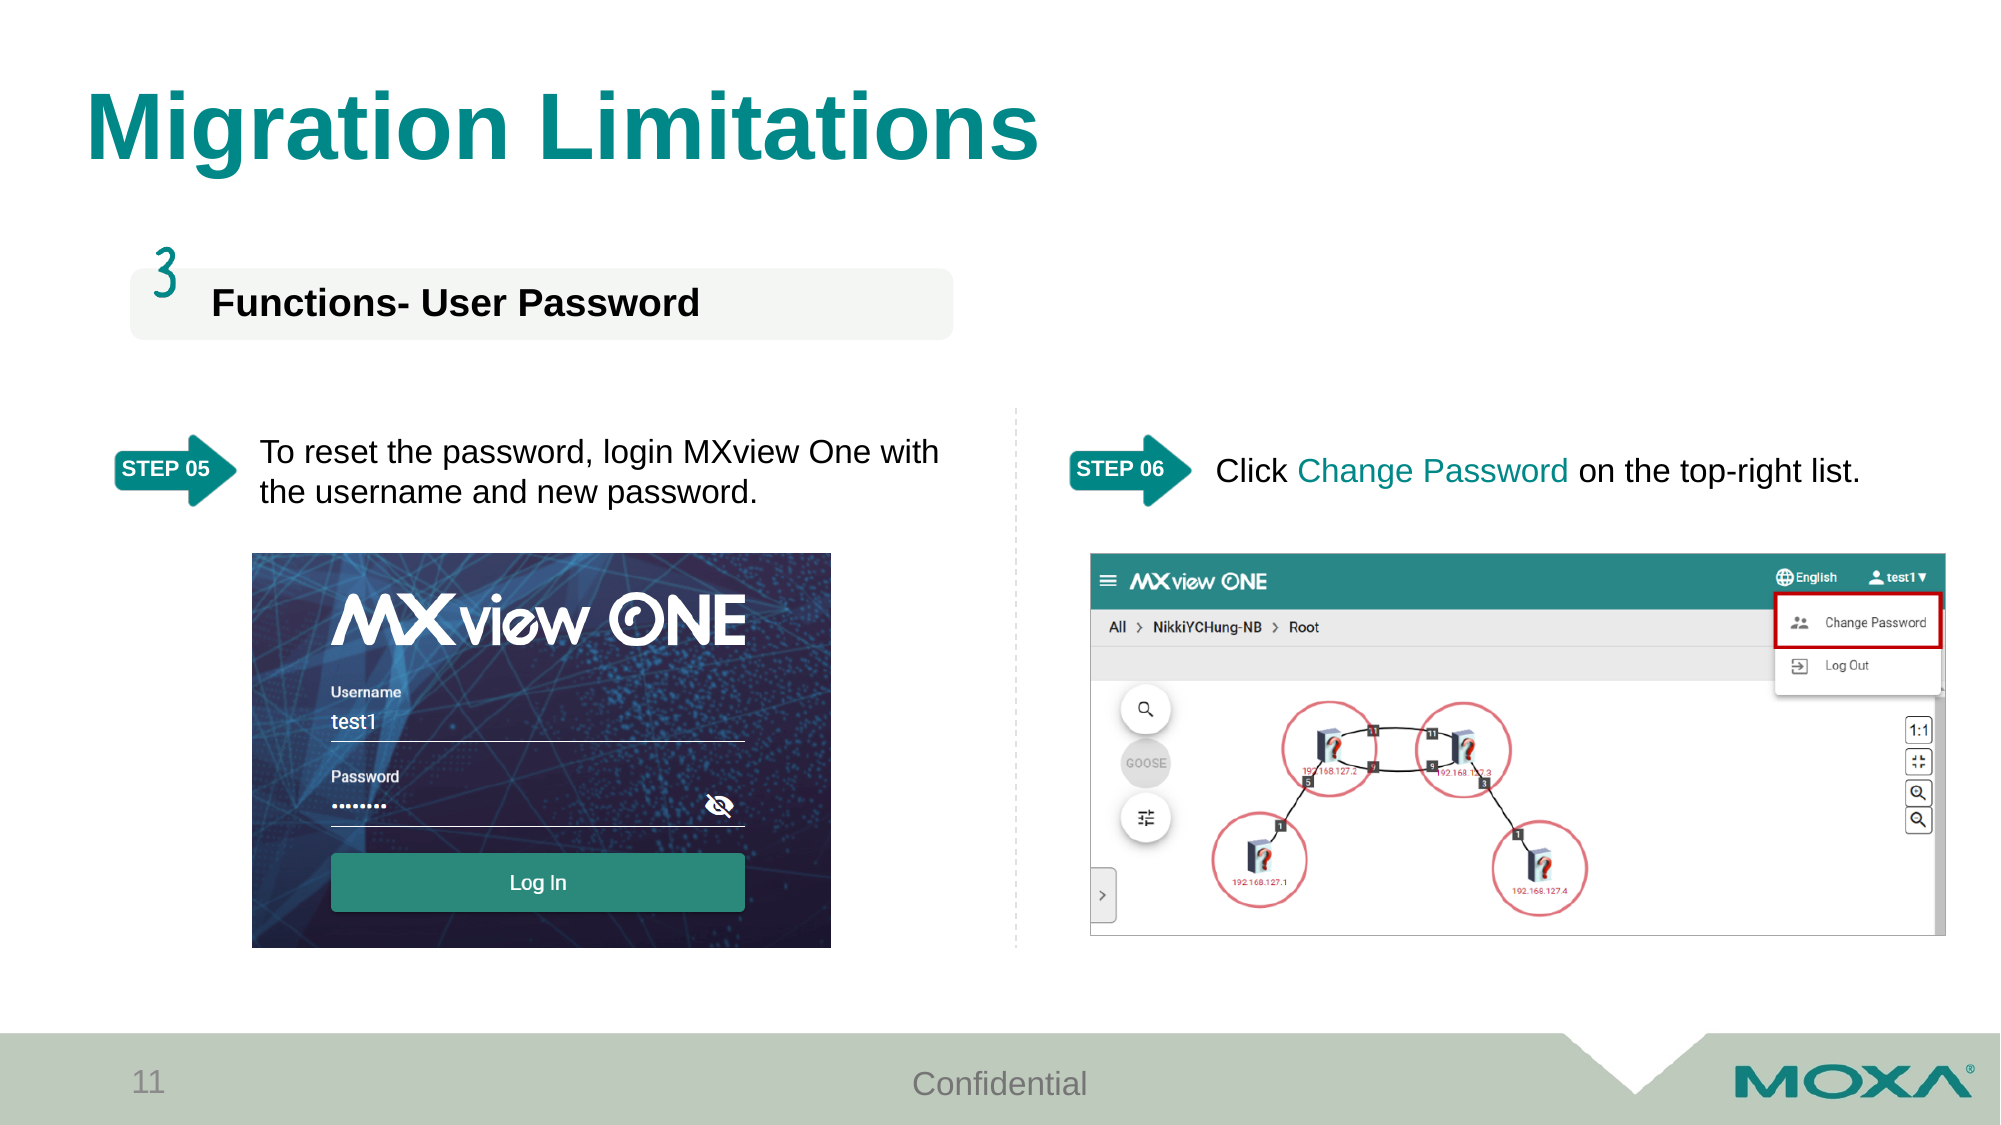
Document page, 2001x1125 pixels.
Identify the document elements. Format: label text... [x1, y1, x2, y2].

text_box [106, 407, 272, 535]
picture [0, 0, 2000, 1125]
text_box Click Change Password on the top-right list. [1231, 441, 1978, 497]
text_box Functions- User Password [196, 270, 952, 332]
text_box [1060, 407, 1226, 535]
text_box To reset the password, login MXview One with the username and new password. [277, 423, 1000, 518]
title Migration Limitations [70, 44, 1945, 201]
text_box [130, 276, 954, 340]
slide_number 11 [70, 1050, 181, 1111]
